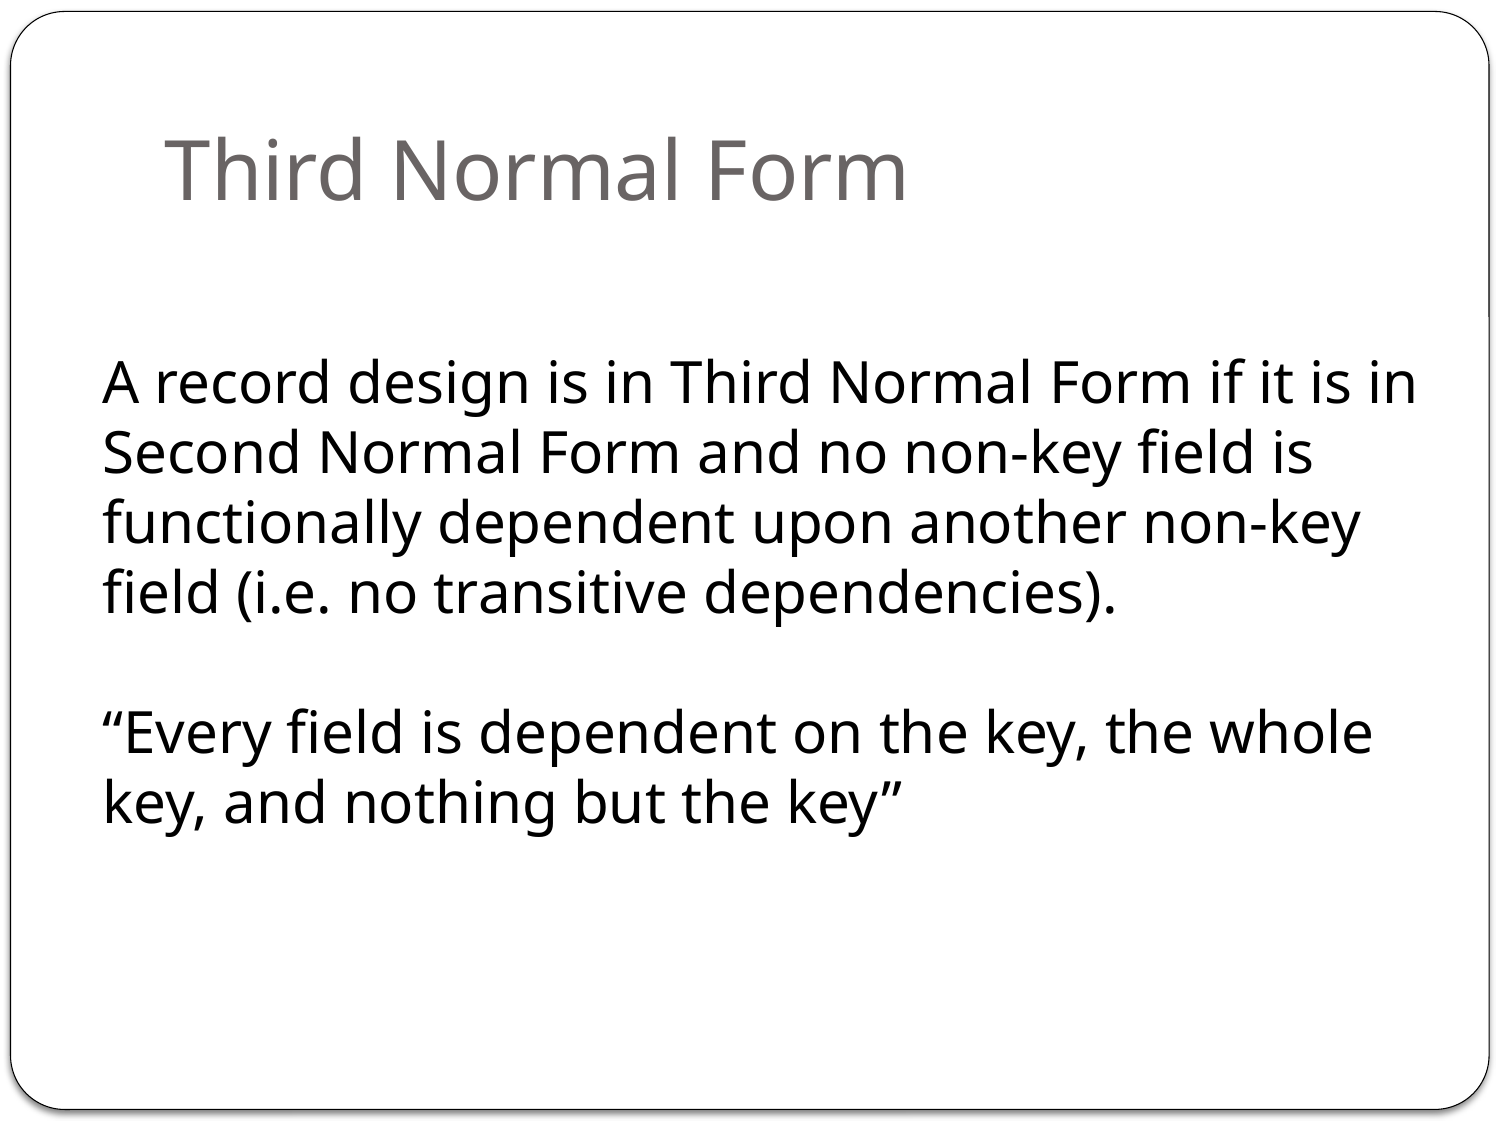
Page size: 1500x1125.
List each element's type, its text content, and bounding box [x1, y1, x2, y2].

title Third Normal Form [150, 45, 1425, 233]
text_box A record design is in Third Normal Form if it is in Second Normal Form and no non-key field is functionally dependent upon another non-key field (i.e. no transitive dependencies). “Every field is dependent on the key, the whole key, and nothing but the key” [87, 337, 1438, 933]
